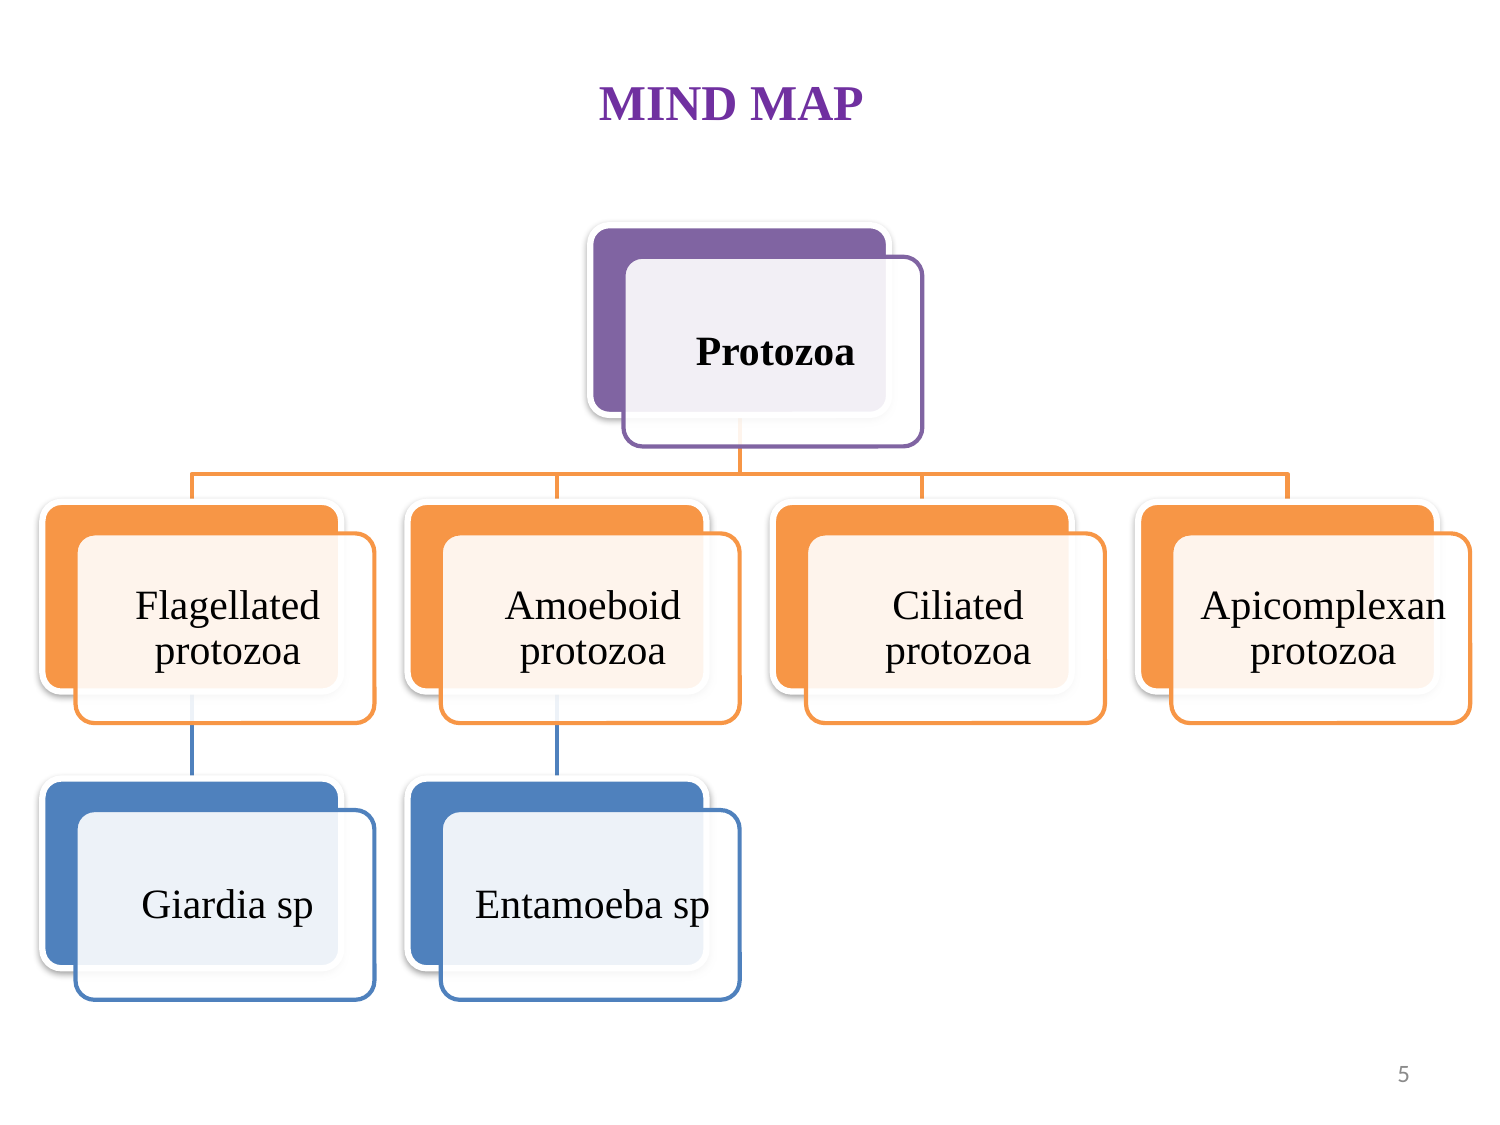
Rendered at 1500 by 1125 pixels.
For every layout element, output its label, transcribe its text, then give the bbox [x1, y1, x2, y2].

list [24, 224, 1488, 1001]
slide_number 5 [1074, 1042, 1425, 1103]
title Mind Map [525, 0, 938, 202]
